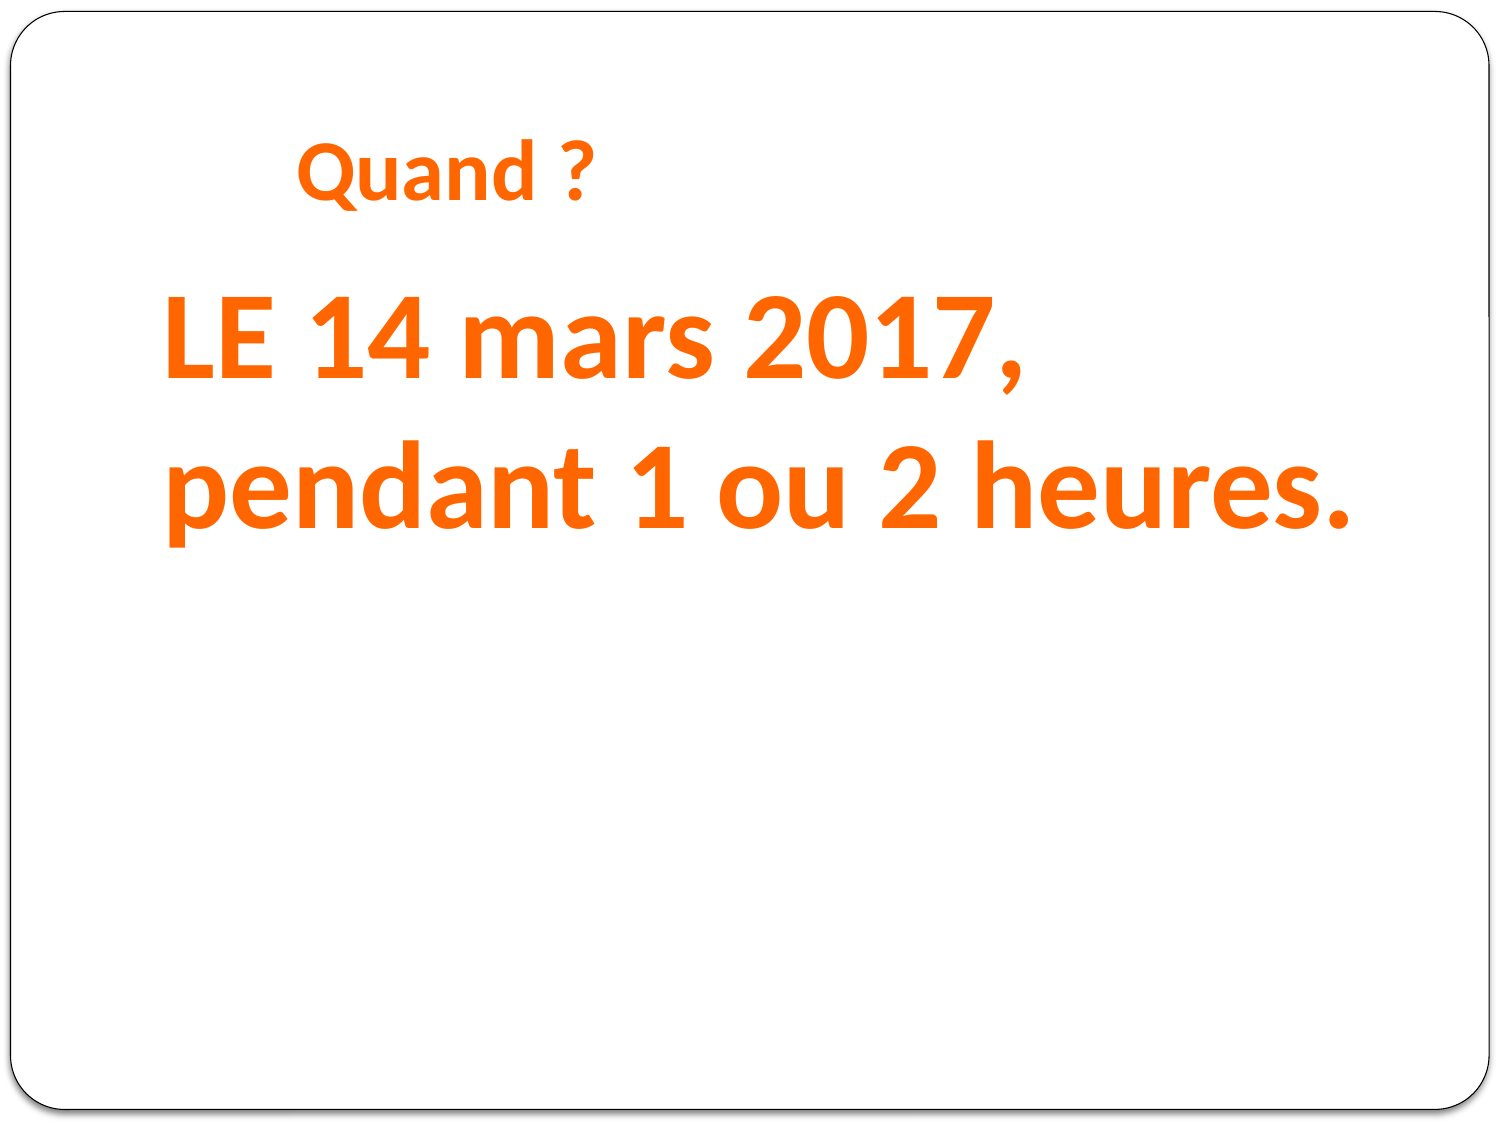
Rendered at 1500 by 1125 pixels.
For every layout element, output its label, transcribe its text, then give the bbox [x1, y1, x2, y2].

title Quand ? [281, 105, 1114, 233]
list LE 14 mars 2017, pendant 1 ou 2 heures. [147, 246, 1412, 1055]
